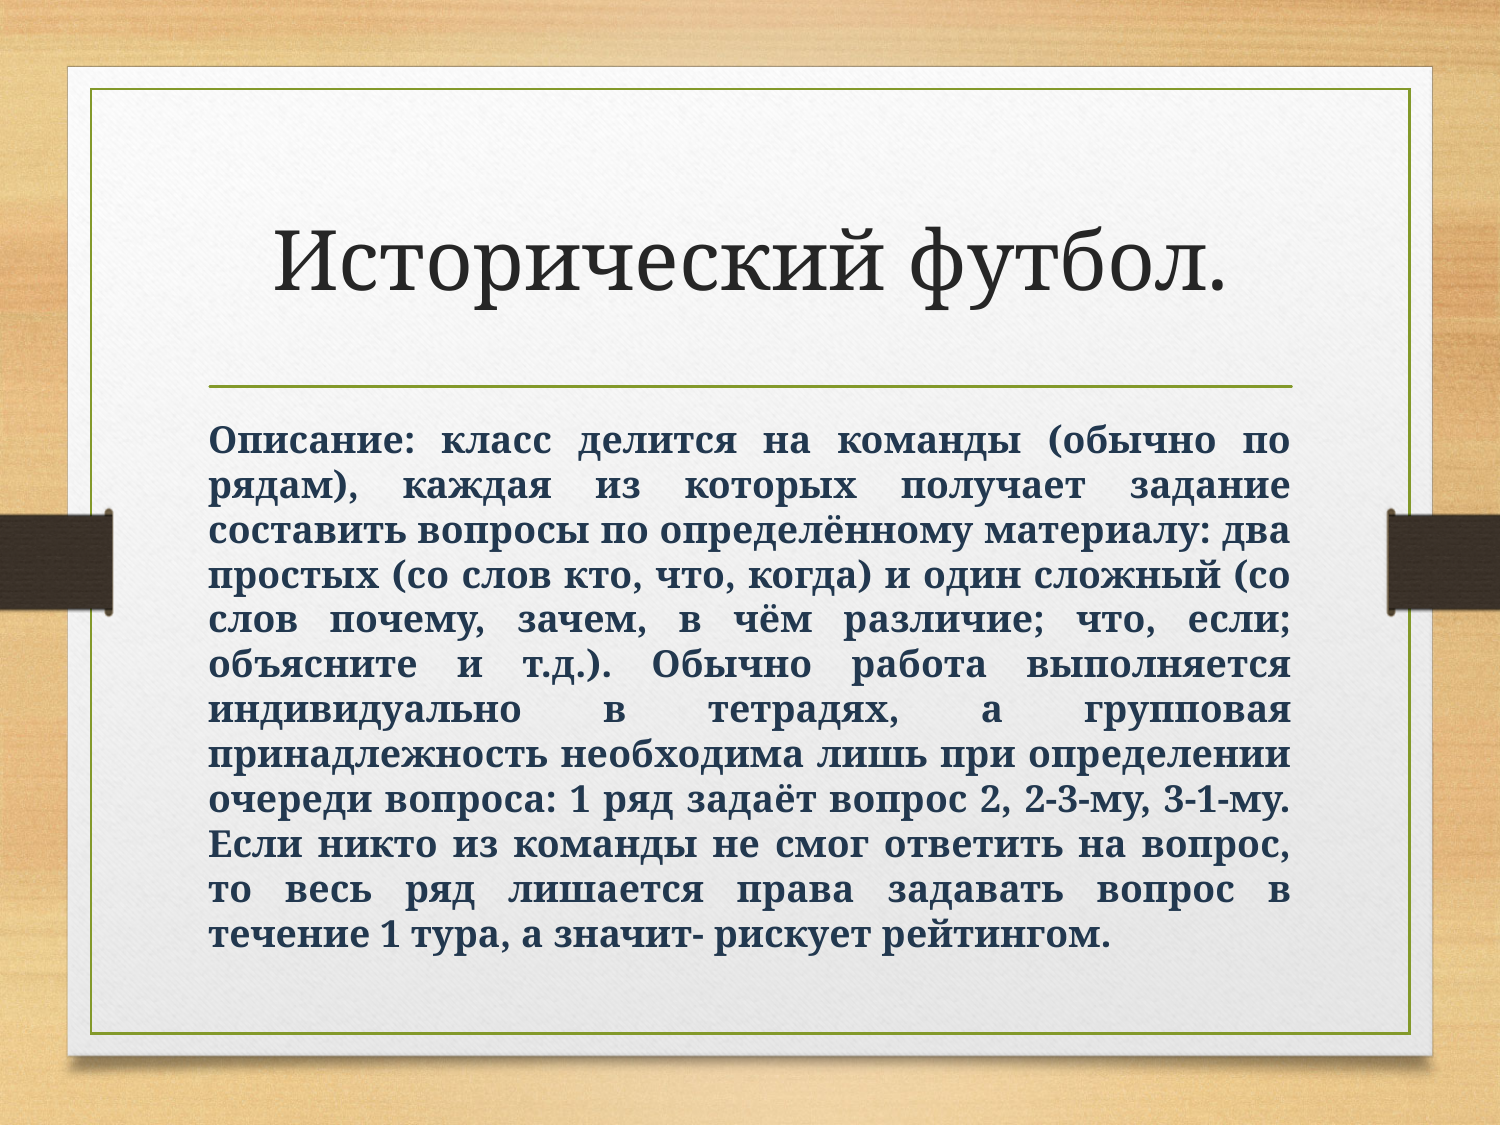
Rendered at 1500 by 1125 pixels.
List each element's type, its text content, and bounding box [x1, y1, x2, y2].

picture [0, 0, 1500, 1125]
list Описание: класс делится на команды (обычно по рядам), каждая из которых получает задание составить вопросы по определённому материалу: два простых (со слов кто, что, когда) и один сложный (со слов почему, зачем, в чём различие; что, если; объясните и т.д.). Обычно работа выполняется индивидуально в тетрадях, а групповая принадлежность необходима лишь при определении очереди вопроса: 1 ряд задаёт вопрос 2, 2-3-му, 3-1-му. Если никто из команды не смог ответить на вопрос, то весь ряд лишается права задавать вопрос в течение 1 тура, а значит- рискует рейтингом. [193, 408, 1309, 974]
title Исторический футбол. [193, 150, 1309, 365]
